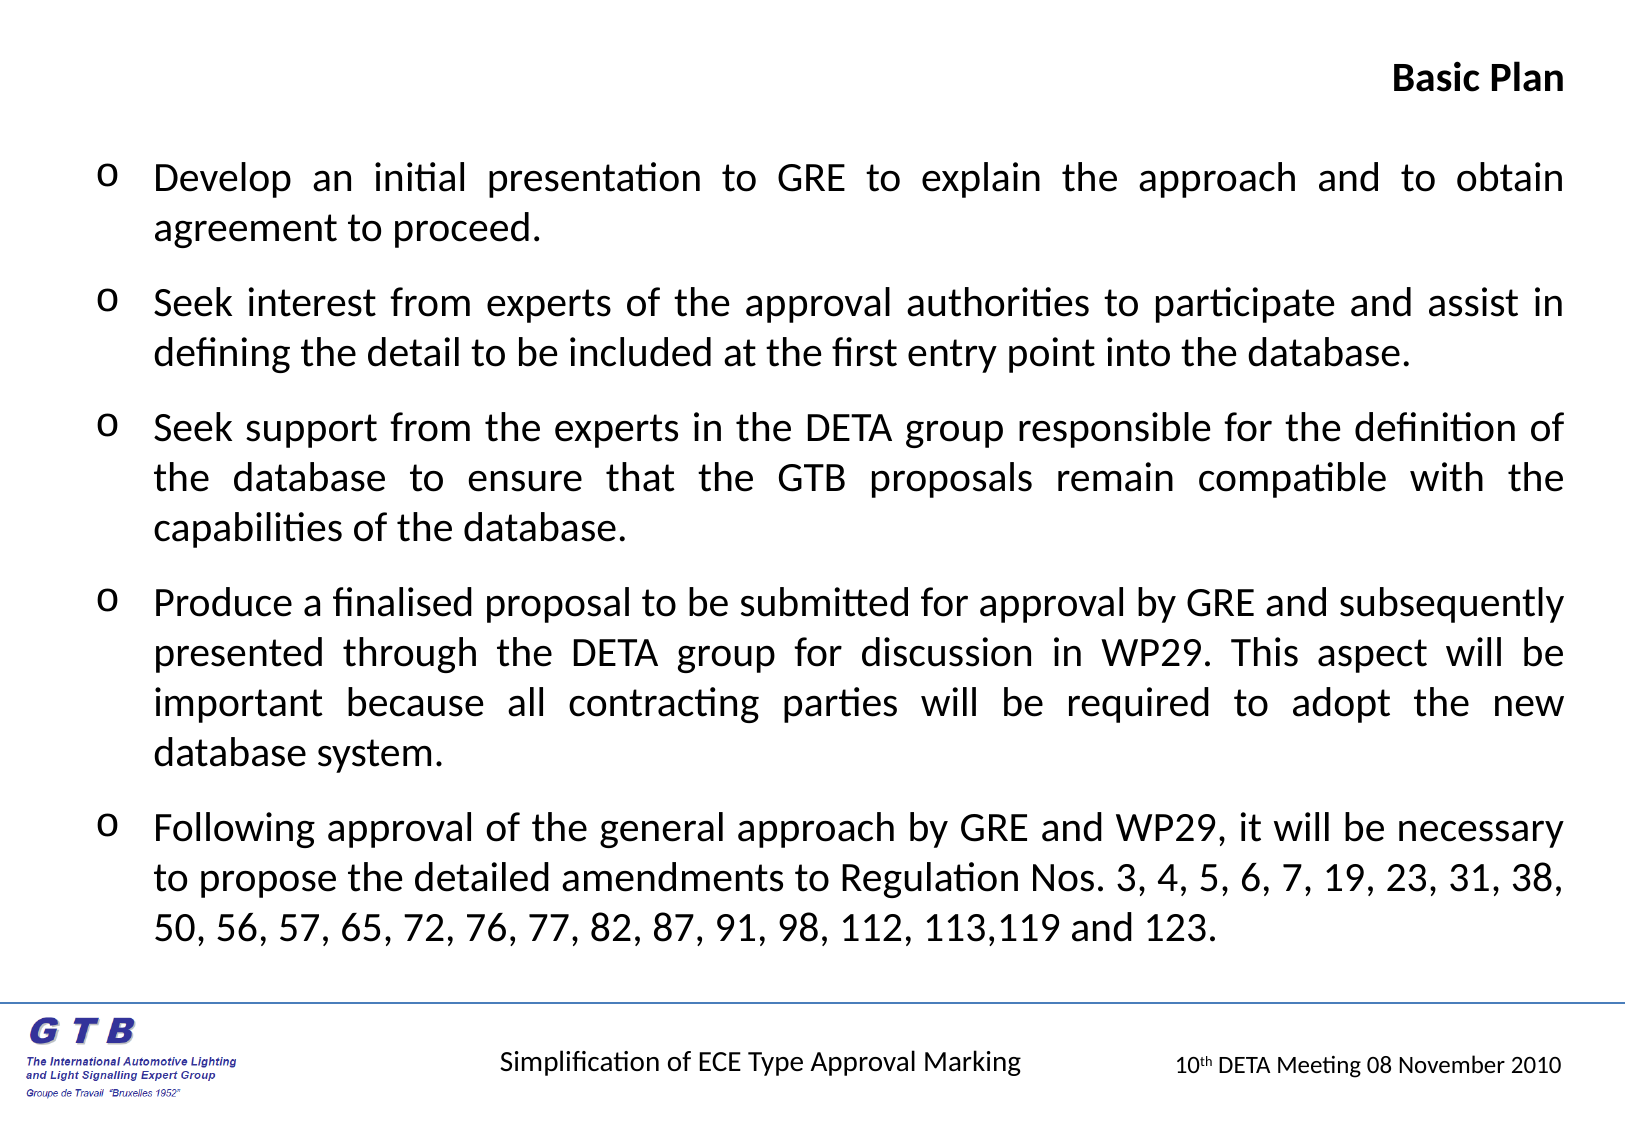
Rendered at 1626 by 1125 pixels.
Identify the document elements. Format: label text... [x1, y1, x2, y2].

text_box Basic Plan Develop an initial presentation to GRE to explain the approach and to obtain agreement to proceed. Seek interest from experts of the approval authorities to participate and assist in defining the detail to be included at the first entry point into the database. Seek support from the experts in the DETA group responsible for the definition of the database to ensure that the GTB proposals remain compatible with the capabilities of the database. Produce a finalised proposal to be submitted for approval by GRE and subsequently presented through the DETA group for discussion in WP29. This aspect will be important because all contracting parties will be required to adopt the new database system. Following approval of the general approach by GRE and WP29, it will be necessary to propose the detailed amendments to Regulation Nos. 3, 4, 5, 6, 7, 19, 23, 31, 38, 50, 56, 57, 65, 72, 76, 77, 82, 87, 91, 98, 112, 113,119 and 123. [80, 42, 1581, 958]
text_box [0, 1002, 1625, 1107]
